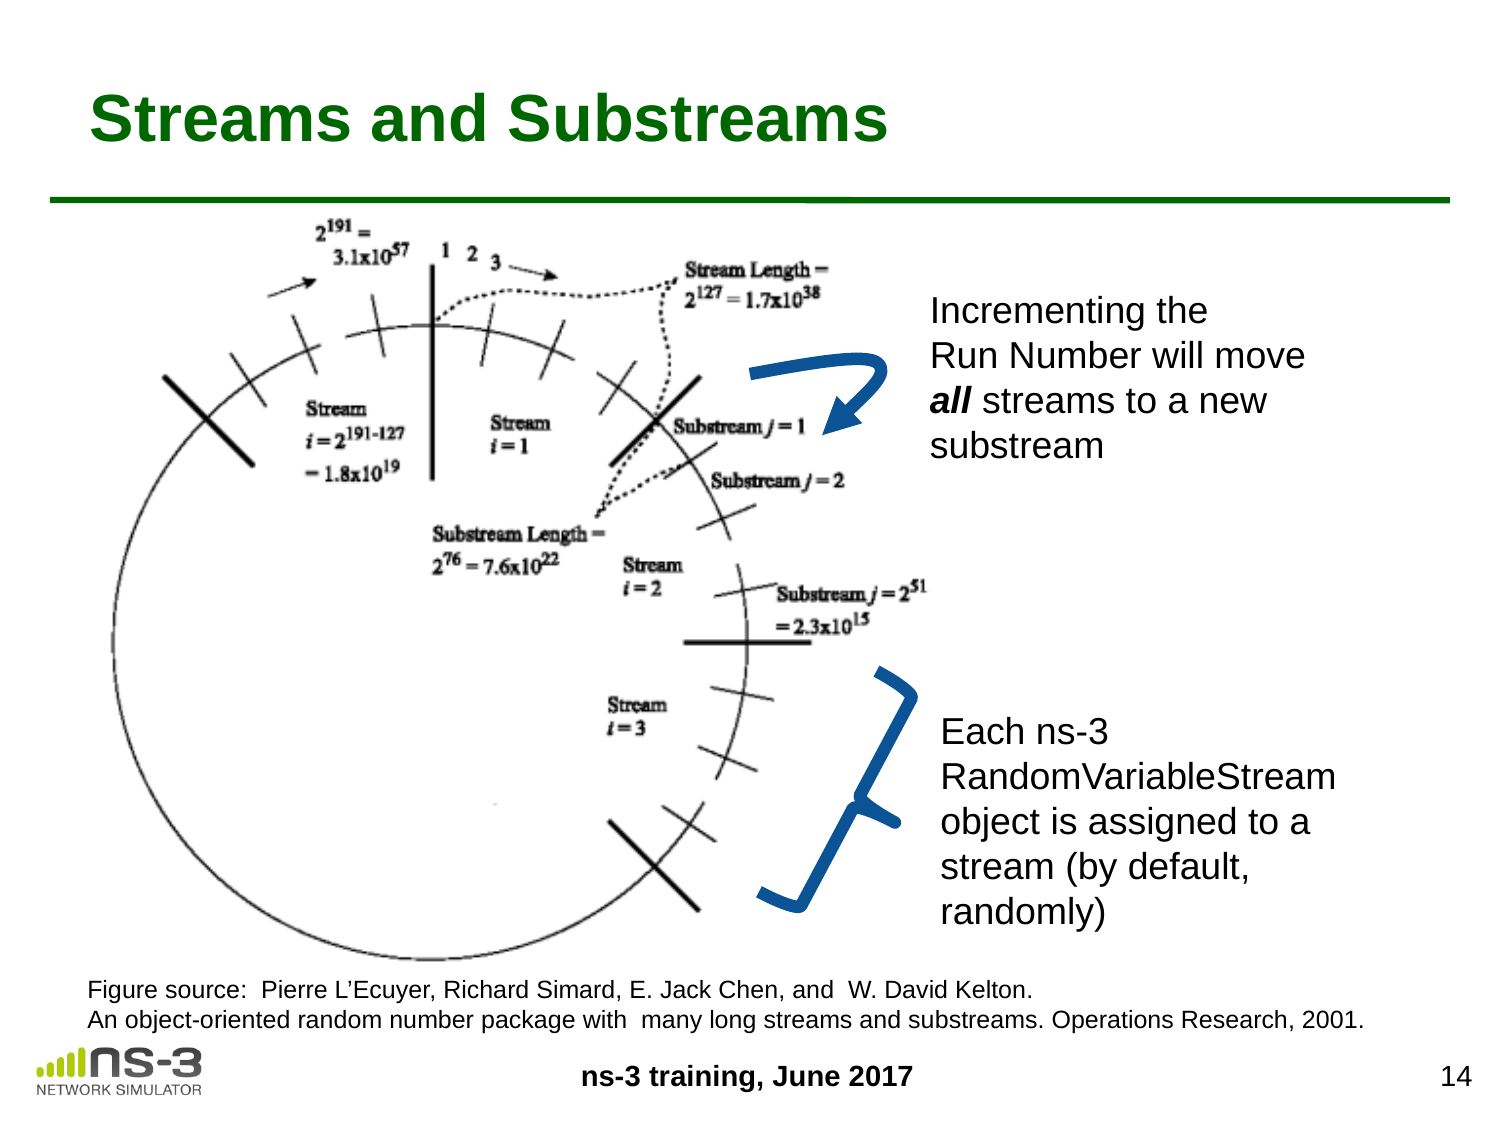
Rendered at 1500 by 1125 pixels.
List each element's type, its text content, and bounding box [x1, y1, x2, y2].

footer ns-3 training, June 2017 [512, 1049, 983, 1125]
text_box Each ns-3 RandomVariableStream object is assigned to a stream (by default, randomly) [960, 700, 1352, 940]
text_box Figure source: Pierre L’Ecuyer, Richard Simard, E. Jack Chen, and W. David Kelton. An object-oriented random number package with many long streams and substreams. Operations Research, 2001. [72, 966, 1390, 1041]
text_box Incrementing the Run Number will move all streams to a new substream [960, 278, 1322, 473]
picture [53, 211, 954, 988]
title Streams and Substreams [74, 44, 1421, 186]
picture [24, 1017, 213, 1125]
slide_number 14 [1142, 1049, 1488, 1125]
